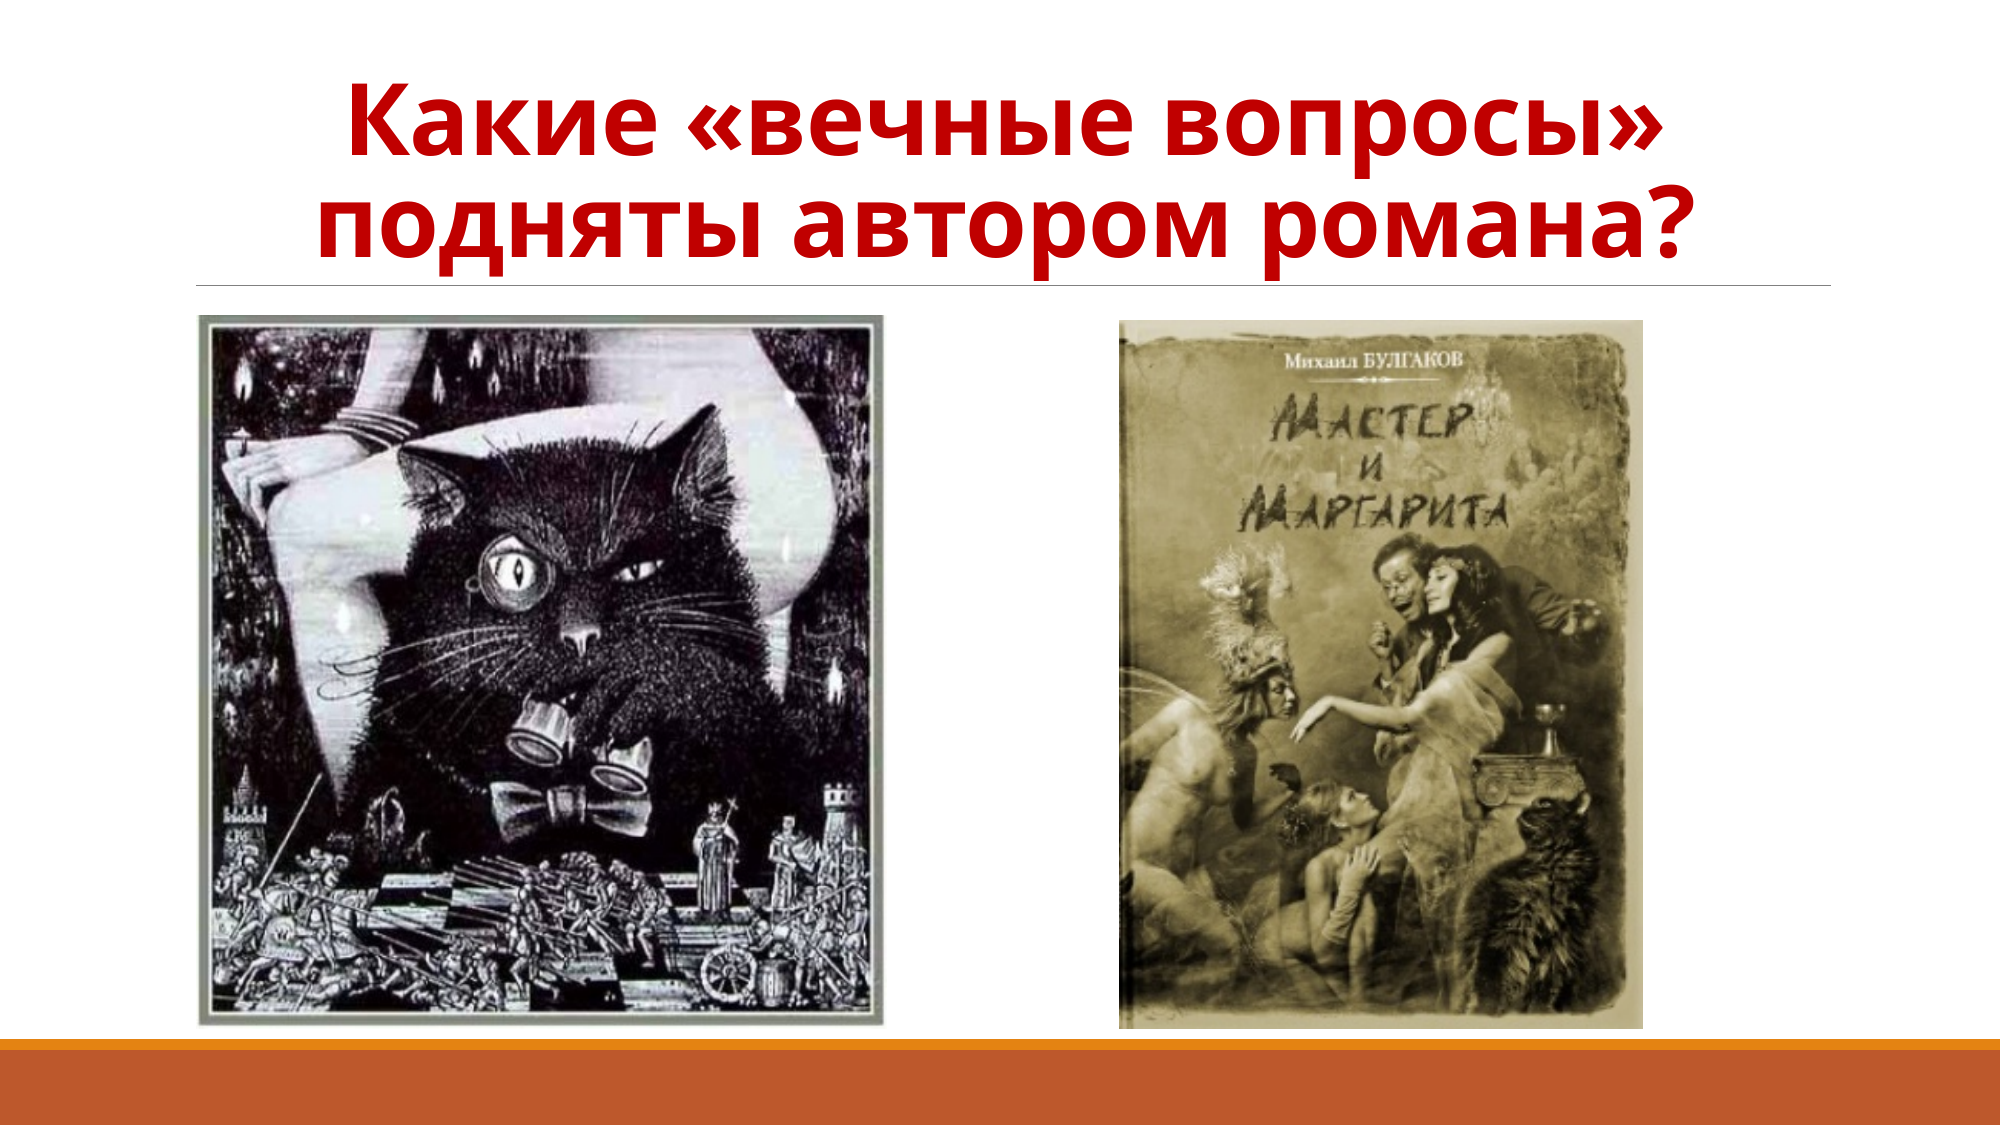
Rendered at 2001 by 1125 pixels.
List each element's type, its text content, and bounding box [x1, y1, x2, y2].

title Какие «вечные вопросы» подняты автором романа? [180, 47, 1830, 285]
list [195, 315, 887, 1029]
picture [1118, 320, 1644, 1029]
